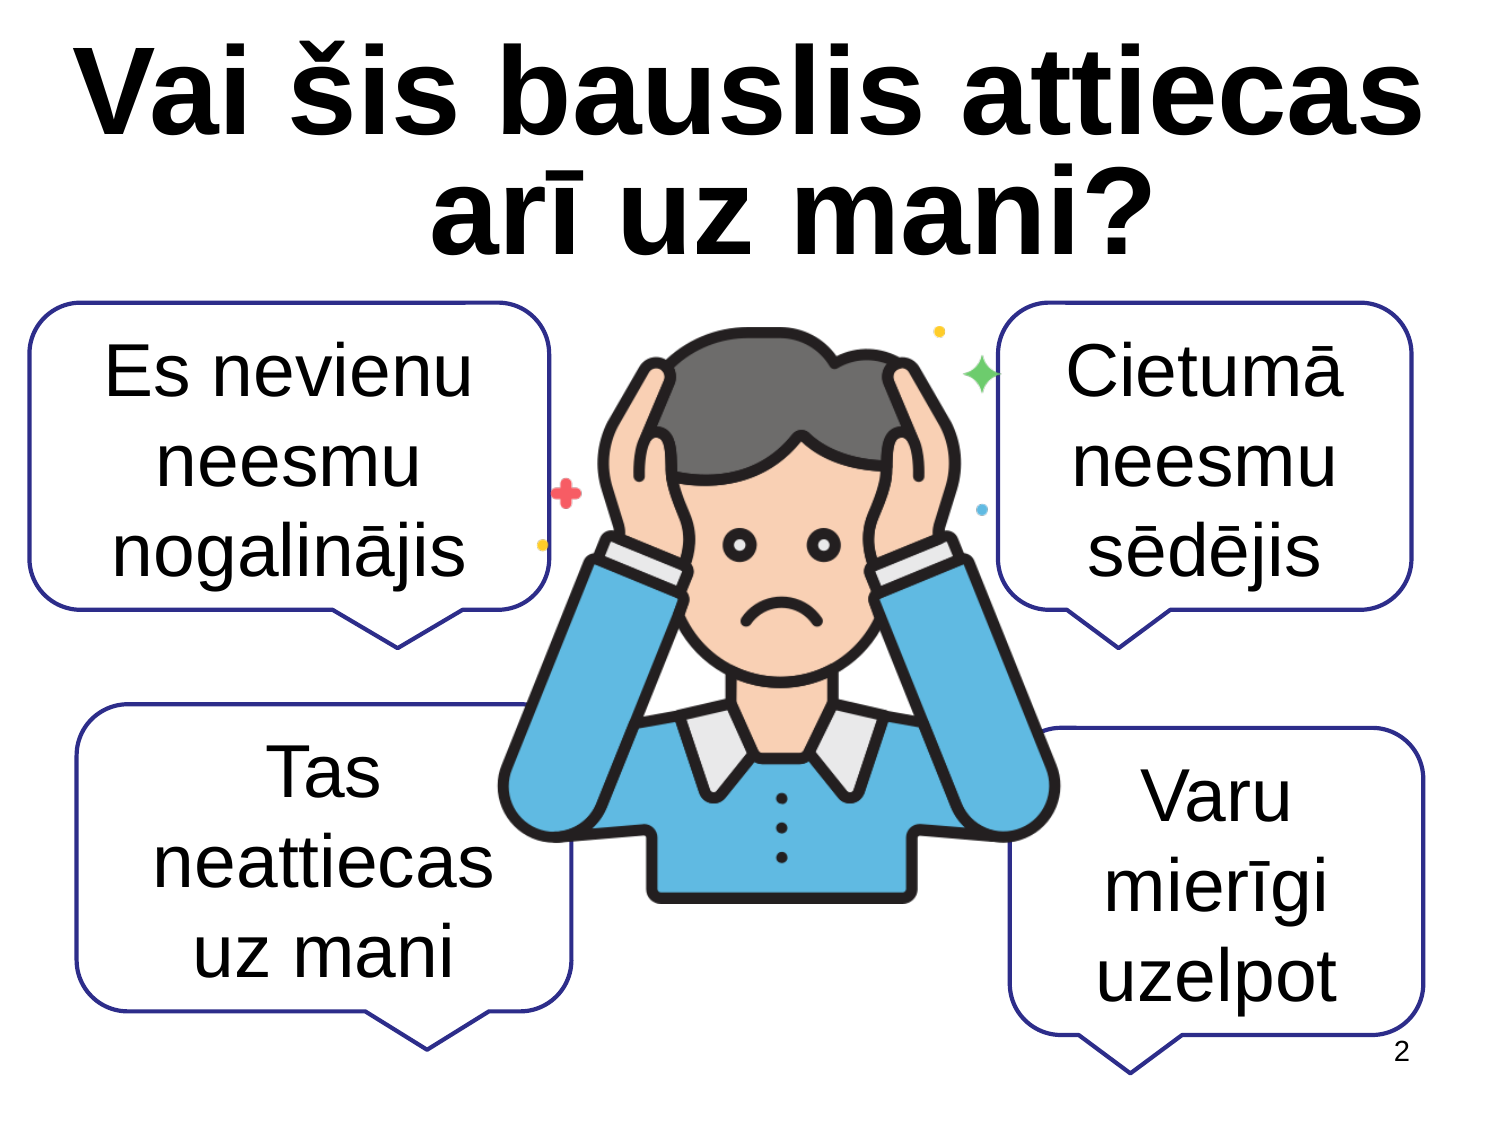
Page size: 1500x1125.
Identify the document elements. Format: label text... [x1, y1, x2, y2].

text_box Tas neattiecas uz mani [74, 702, 574, 1052]
text_box Es nevienu neesmu nogalinājis [27, 300, 543, 650]
text_box Varu mierīgi uzelpot [1007, 725, 1426, 1076]
picture [489, 326, 1068, 904]
text_box Cietumā neesmu sēdējis [1005, 300, 1414, 650]
text_box Vai šis bauslis attiecas arī uz mani? [0, 30, 1500, 286]
slide_number 2 [1074, 1024, 1426, 1103]
